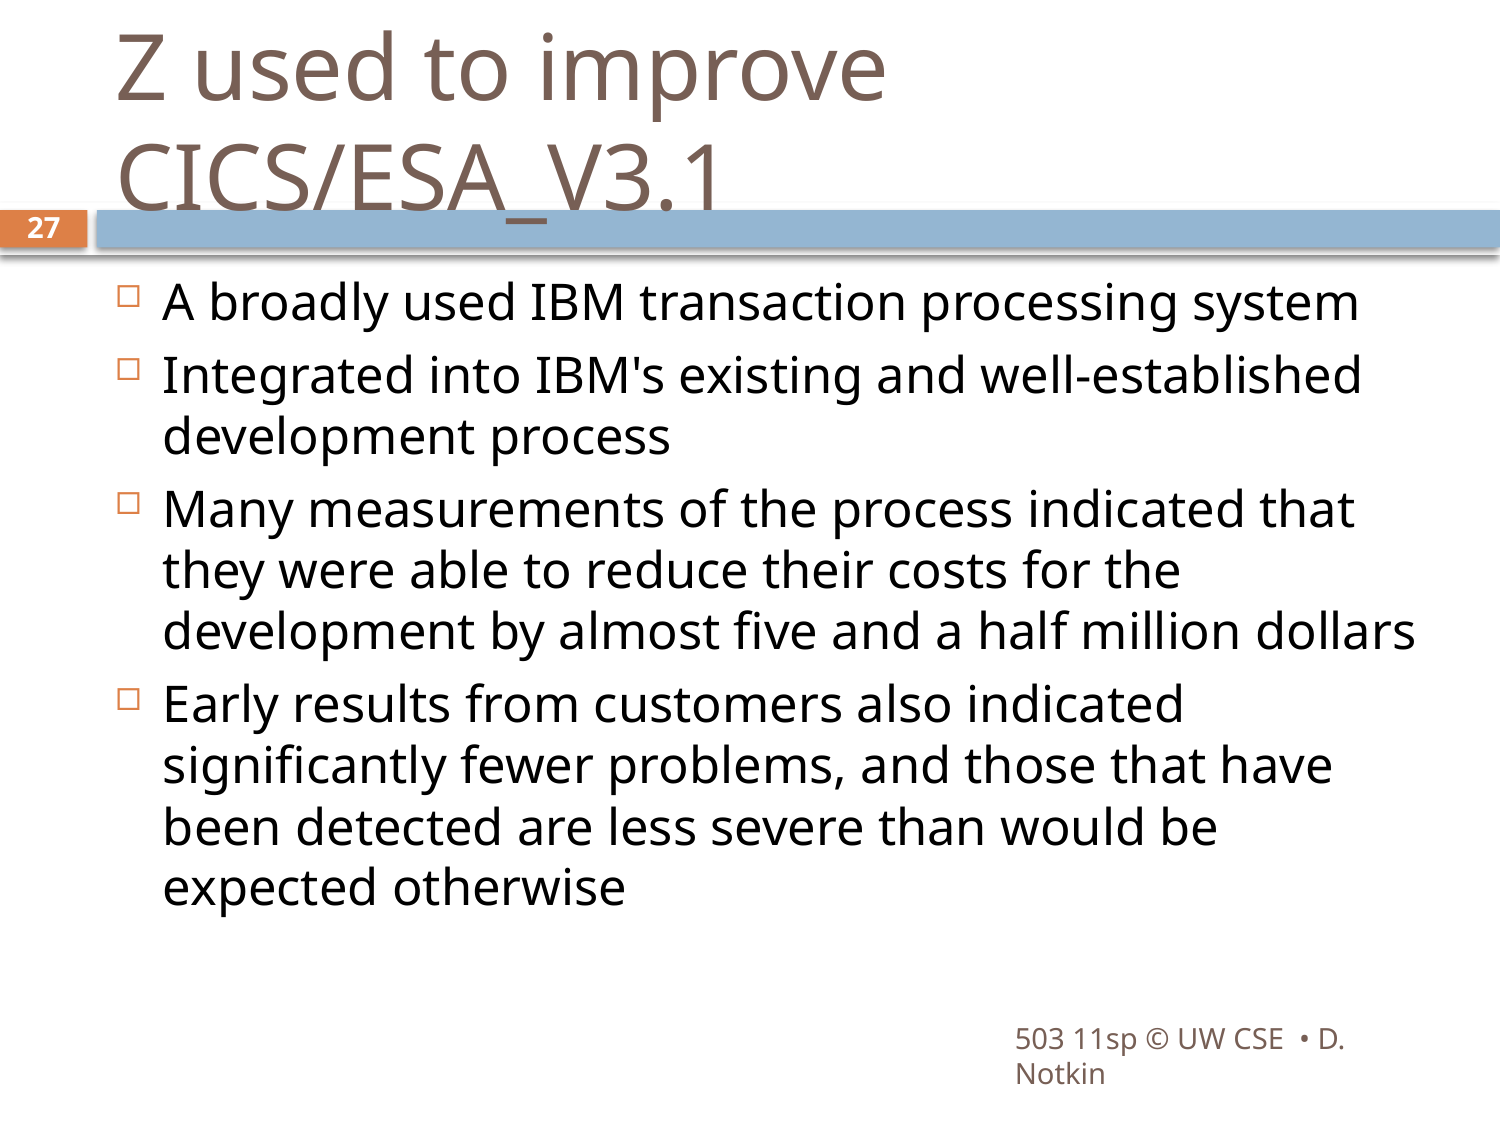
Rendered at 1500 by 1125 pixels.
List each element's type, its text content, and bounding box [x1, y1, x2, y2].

slide_number 27 [0, 208, 88, 249]
title Z used to improve CICS/ESA_V3.1 [100, 37, 1438, 200]
slide_number 503 11sp © UW CSE • D. Notkin [999, 1025, 1438, 1085]
list A broadly used IBM transaction processing system Integrated into IBM's existing and well-established development process Many measurements of the process indicated that they were able to reduce their costs for the development by almost five and a half million dollars Early results from customers also indicated significantly fewer problems, and those that have been detected are less severe than would be expected otherwise [100, 262, 1438, 1005]
